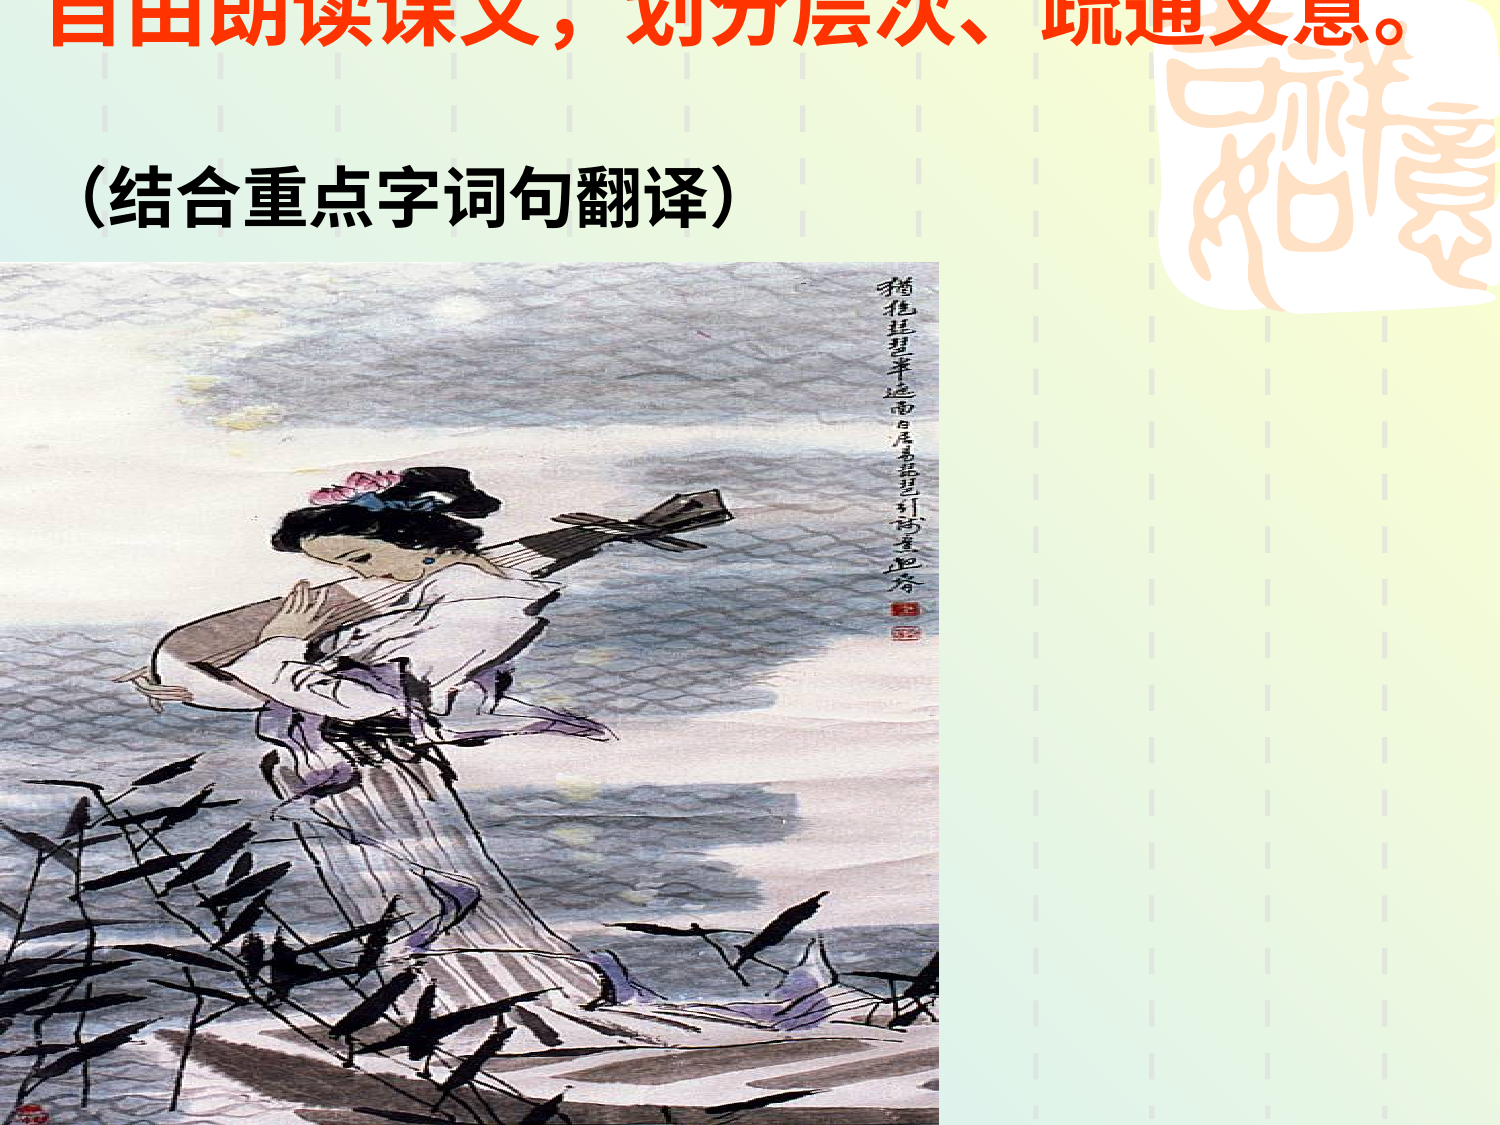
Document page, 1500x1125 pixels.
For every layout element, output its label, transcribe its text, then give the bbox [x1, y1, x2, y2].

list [0, 262, 940, 1125]
title 自由朗读课文，划分层次、疏通文意。 （结合重点字词句翻译） [26, 32, 1428, 159]
